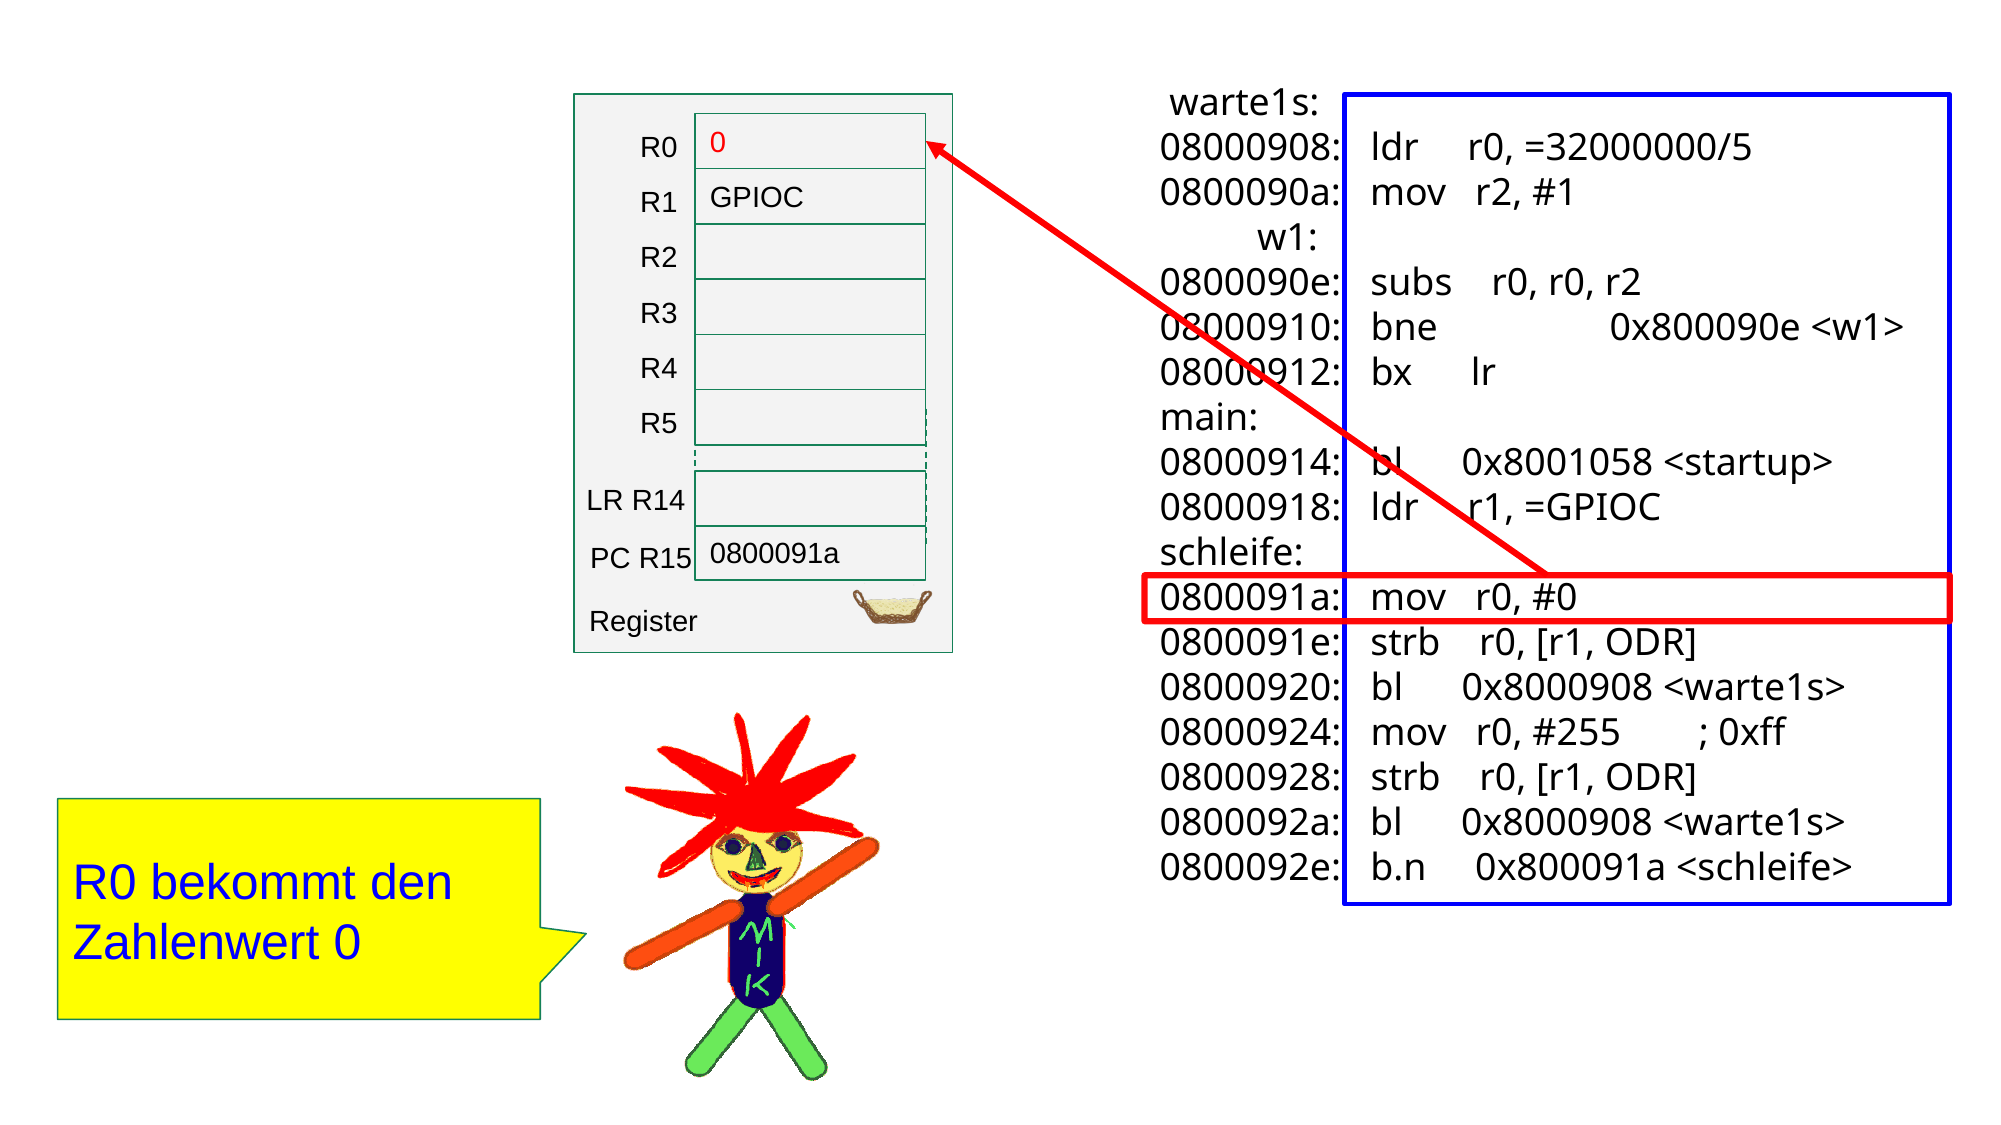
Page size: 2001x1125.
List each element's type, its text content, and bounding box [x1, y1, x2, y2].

text_box [1144, 575, 1950, 622]
text_box [1344, 94, 1950, 575]
text_box [1344, 622, 1950, 904]
text_box R0 bekommt den Zahlenwert 0 [57, 798, 587, 1020]
text_box warte1s: 08000908: ldr r0, =32000000/5 0800090a: mov r2, #1 w1: 0800090e: subs r0, r0, r2 08000910: bne 0x800090e <w1> 08000912: bx lr main: 08000914: bl 0x8001058 <startup> 08000918: ldr r1, =GPIOC schleife: 0800091a: mov r0, #0 0800091e: strb r0, [r1, ODR] 08000920: bl 0x8000908 <warte1s> 08000924: mov r0, #255 ; 0xff 08000928: strb r0, [r1, ODR] 0800092a: bl 0x8000908 <warte1s> 0800092e: b.n 0x800091a <schleife> [1144, 70, 1950, 139]
picture [596, 703, 897, 1089]
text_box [573, 93, 953, 653]
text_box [925, 140, 1548, 576]
text_box warte1s: 08000908: ldr r0, =32000000/5 0800090a: mov r2, #1 w1: 0800090e: subs r0, r0, r2 08000910: bne 0x800090e <w1> 08000912: bx lr main: 08000914: bl 0x8001058 <startup> 08000918: ldr r1, =GPIOC schleife: 0800091a: mov r0, #0 0800091e: strb r0, [r1, ODR] 08000920: bl 0x8000908 <warte1s> 08000924: mov r0, #255 ; 0xff 08000928: strb r0, [r1, ODR] 0800092a: bl 0x8000908 <warte1s> 0800092e: b.n 0x800091a <schleife> [1144, 622, 1344, 904]
